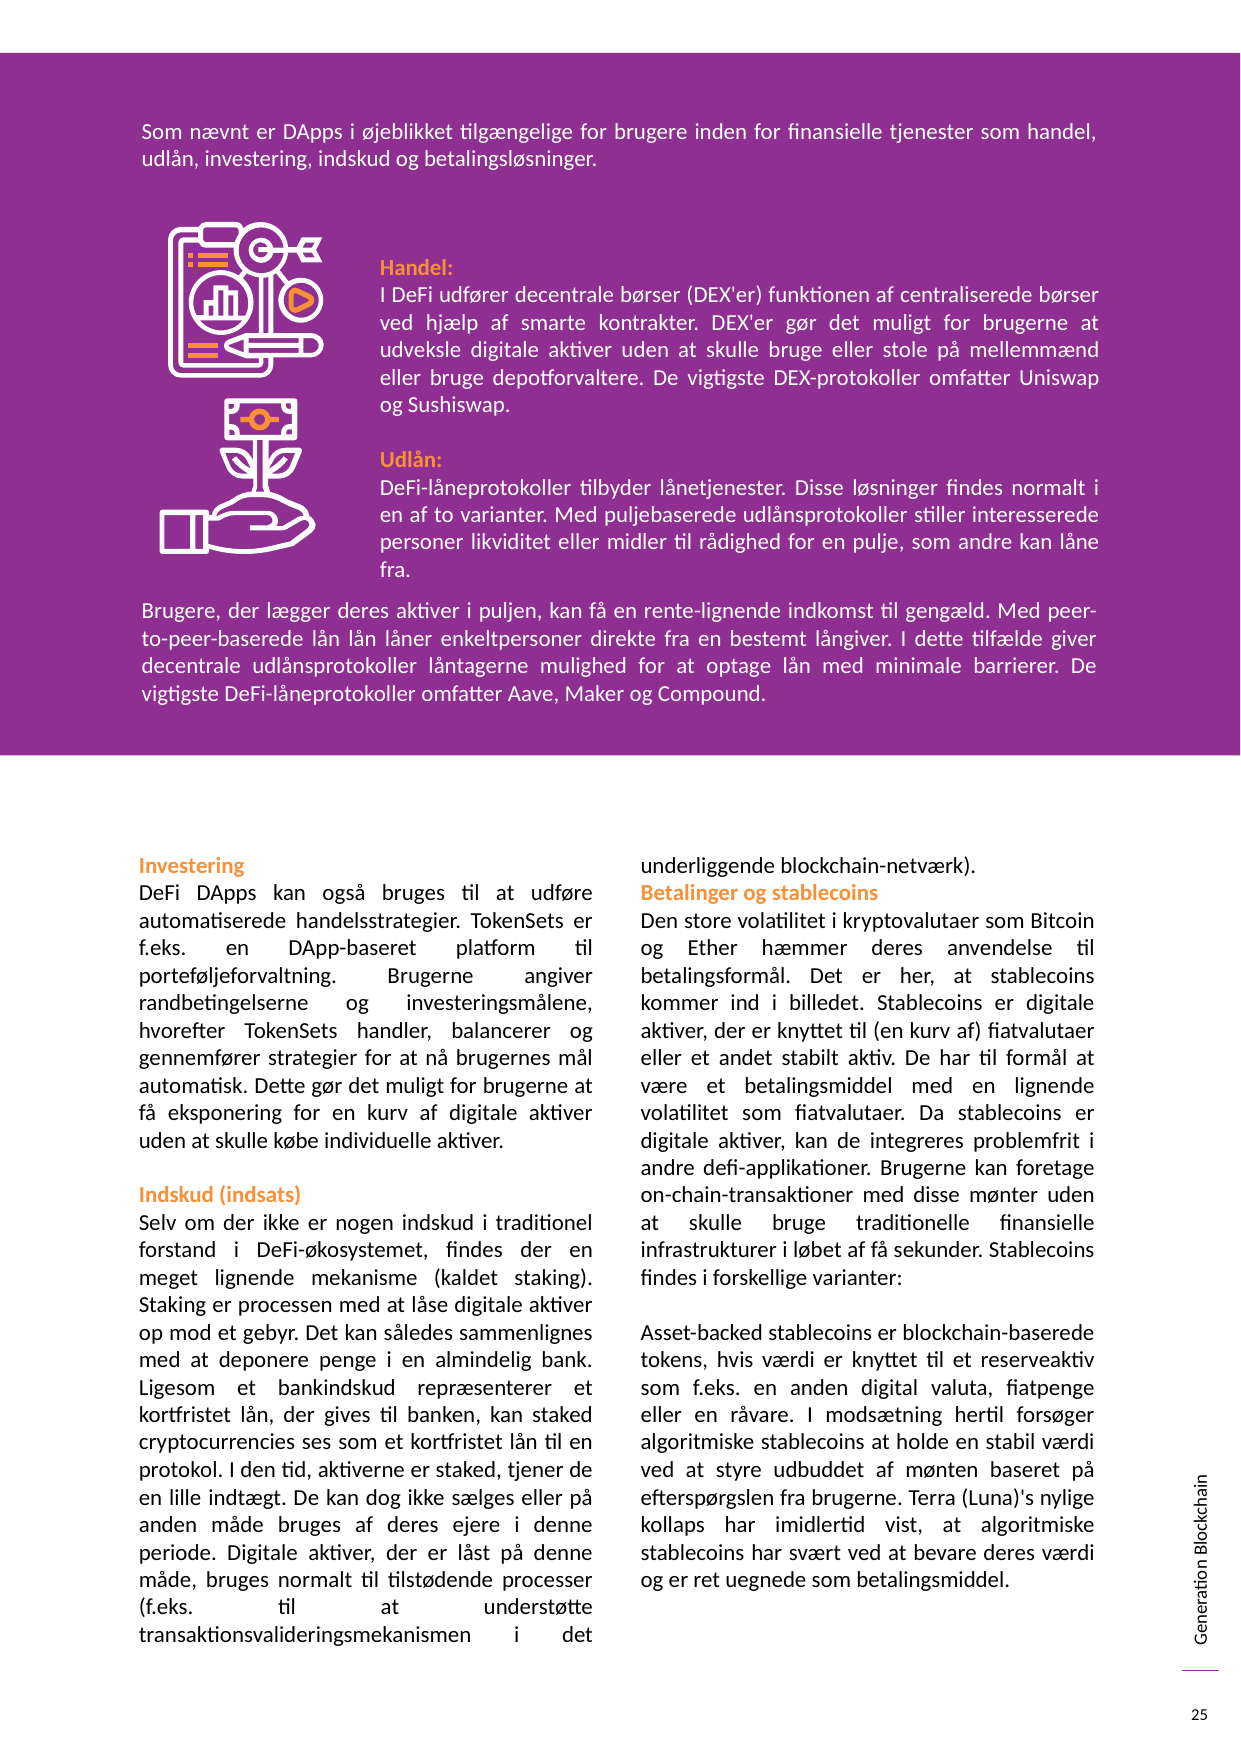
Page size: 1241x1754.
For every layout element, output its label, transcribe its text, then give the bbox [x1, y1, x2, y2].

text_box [159, 398, 316, 554]
list Som nævnt er DApps i øjeblikket tilgængelige for brugere inden for finansielle tjenester som handel, udlån, investering, indskud og betalingsløsninger. [126, 109, 1114, 203]
text_box Handel: I DeFi udfører decentrale børser (DEX'er) funktionen af centraliserede børser ved hjælp af smarte kontrakter. DEX'er gør det muligt for brugerne at udveksle digitale aktiver uden at skulle bruge eller stole på mellemmænd eller bruge depotforvaltere. De vigtigste DEX-protokoller omfatter Uniswap og Sushiswap. Udlån: DeFi-låneprotokoller tilbyder lånetjenester. Disse løsninger findes normalt i en af to varianter. Med puljebaserede udlånsprotokoller stiller interesserede personer likviditet eller midler til rådighed for en pulje, som andre kan låne fra. [364, 245, 1116, 572]
slide_number 25 [1170, 1692, 1229, 1736]
text_box Investering DeFi DApps kan også bruges til at udføre automatiserede handelsstrategier. TokenSets er f.eks. en DApp-baseret platform til porteføljeforvaltning. Brugerne angiver randbetingelserne og investeringsmålene, hvorefter TokenSets handler, balancerer og gennemfører strategier for at nå brugernes mål automatisk. Dette gør det muligt for brugerne at få eksponering for en kurv af digitale aktiver uden at skulle købe individuelle aktiver. Indskud (indsats) Selv om der ikke er nogen indskud i traditionel forstand i DeFi-økosystemet, findes der en meget lignende mekanisme (kaldet staking). Staking er processen med at låse digitale aktiver op mod et gebyr. Det kan således sammenlignes med at deponere penge i en almindelig bank. Ligesom et bankindskud repræsenterer et kortfristet lån, der gives til banken, kan staked cryptocurrencies ses som et kortfristet lån til en protokol. I den tid, aktiverne er staked, tjener de en lille indtægt. De kan dog ikke sælges eller på anden måde bruges af deres ejere i denne periode. Digitale aktiver, der er låst på denne måde, bruges normalt til tilstødende processer (f.eks. til at understøtte transaktionsvalideringsmekanismen i det underliggende blockchain-netværk). Betalinger og stablecoins Den store volatilitet i kryptovalutaer som Bitcoin og Ether hæmmer deres anvendelse til betalingsformål. Det er her, at stablecoins kommer ind i billedet. Stablecoins er digitale aktiver, der er knyttet til (en kurv af) fiatvalutaer eller et andet stabilt aktiv. De har til formål at være et betalingsmiddel med en lignende volatilitet som fiatvalutaer. Da stablecoins er digitale aktiver, kan de integreres problemfrit i andre defi-applikationer. Brugerne kan foretage on-chain-transaktioner med disse mønter uden at skulle bruge traditionelle finansielle infrastrukturer i løbet af få sekunder. Stablecoins findes i forskellige varianter: Asset-backed stablecoins er blockchain-baserede tokens, hvis værdi er knyttet til et reserveaktiv som f.eks. en anden digital valuta, fiatpenge eller en råvare. I modsætning hertil forsøger algoritmiske stablecoins at holde en stabil værdi ved at styre udbuddet af mønten baseret på efterspørgslen fra brugerne. Terra (Luna)'s nylige kollaps har imidlertid vist, at algoritmiske stablecoins har svært ved at bevare deres værdi og er ret uegnede som betalingsmiddel. [123, 843, 1111, 1669]
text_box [168, 221, 324, 378]
text_box Brugere, der lægger deres aktiver i puljen, kan få en rente-lignende indkomst til gengæld. Med peer-to-peer-baserede lån lån låner enkeltpersoner direkte fra en bestemt långiver. I dette tilfælde giver decentrale udlånsprotokoller låntagerne mulighed for at optage lån med minimale barrierer. De vigtigste DeFi-låneprotokoller omfatter Aave, Maker og Compound. [126, 588, 1114, 682]
